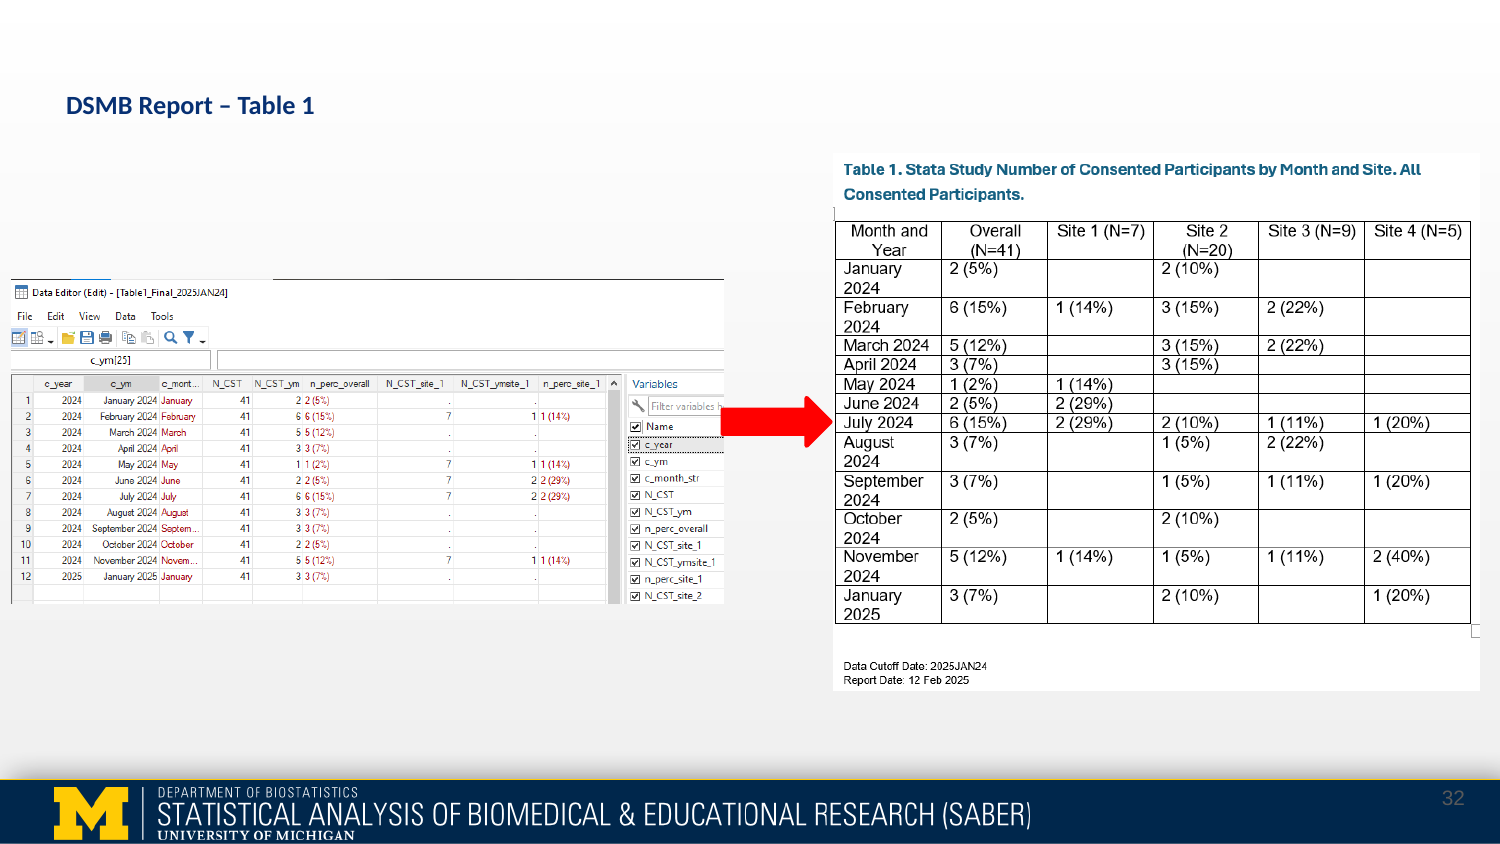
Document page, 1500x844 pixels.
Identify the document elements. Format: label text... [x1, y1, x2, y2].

picture [833, 153, 1481, 691]
picture [10, 279, 724, 604]
title DSMB Report – Table 1 [51, 72, 1449, 167]
text_box [727, 395, 828, 448]
slide_number 32 [1389, 764, 1480, 830]
picture [54, 787, 1030, 840]
